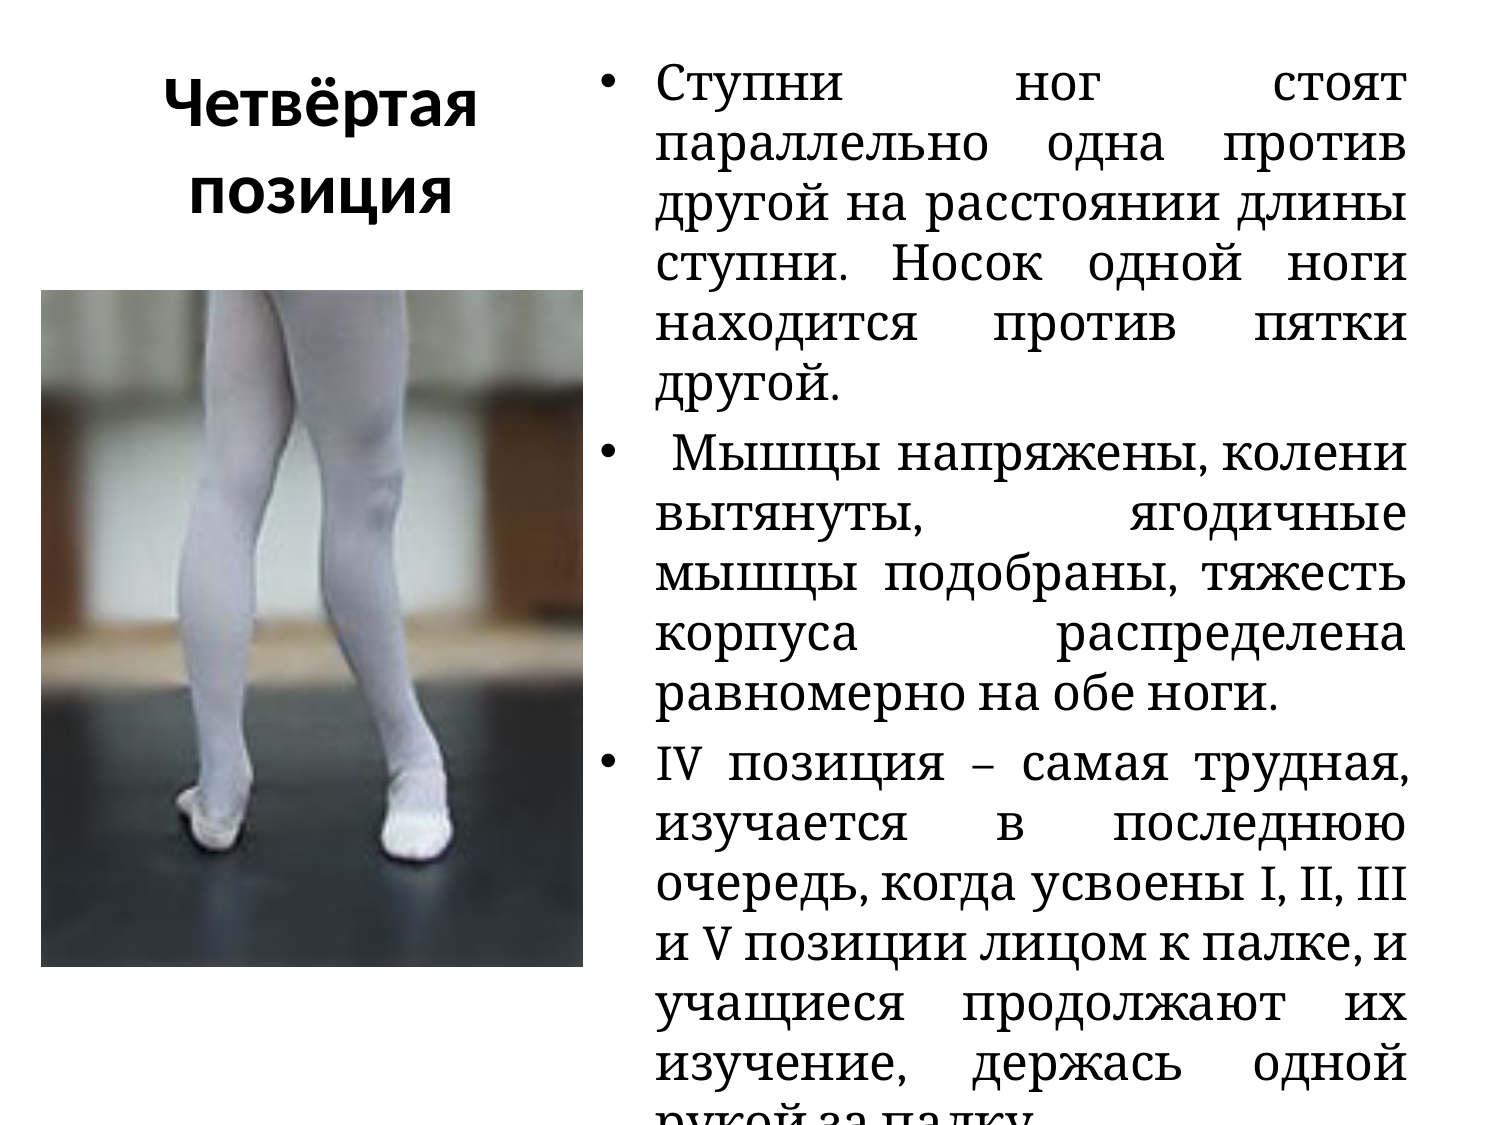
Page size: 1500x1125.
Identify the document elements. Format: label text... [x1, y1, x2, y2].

list Ступни ног стоят параллельно одна против другой на расстоянии длины ступни. Носок одной ноги находится против пятки другой. Мышцы напряжены, колени вытянуты, ягодичные мышцы подобраны, тяжесть корпуса распределена равномерно на обе ноги. IV позиция – самая трудная, изучается в последнюю очередь, когда усвоены I, II, III и V позиции лицом к палке, и учащиеся продолжают их изучение, держась одной рукой за палку. [584, 42, 1424, 1094]
picture [41, 290, 583, 968]
title Четвёртая позиция [75, 44, 569, 236]
